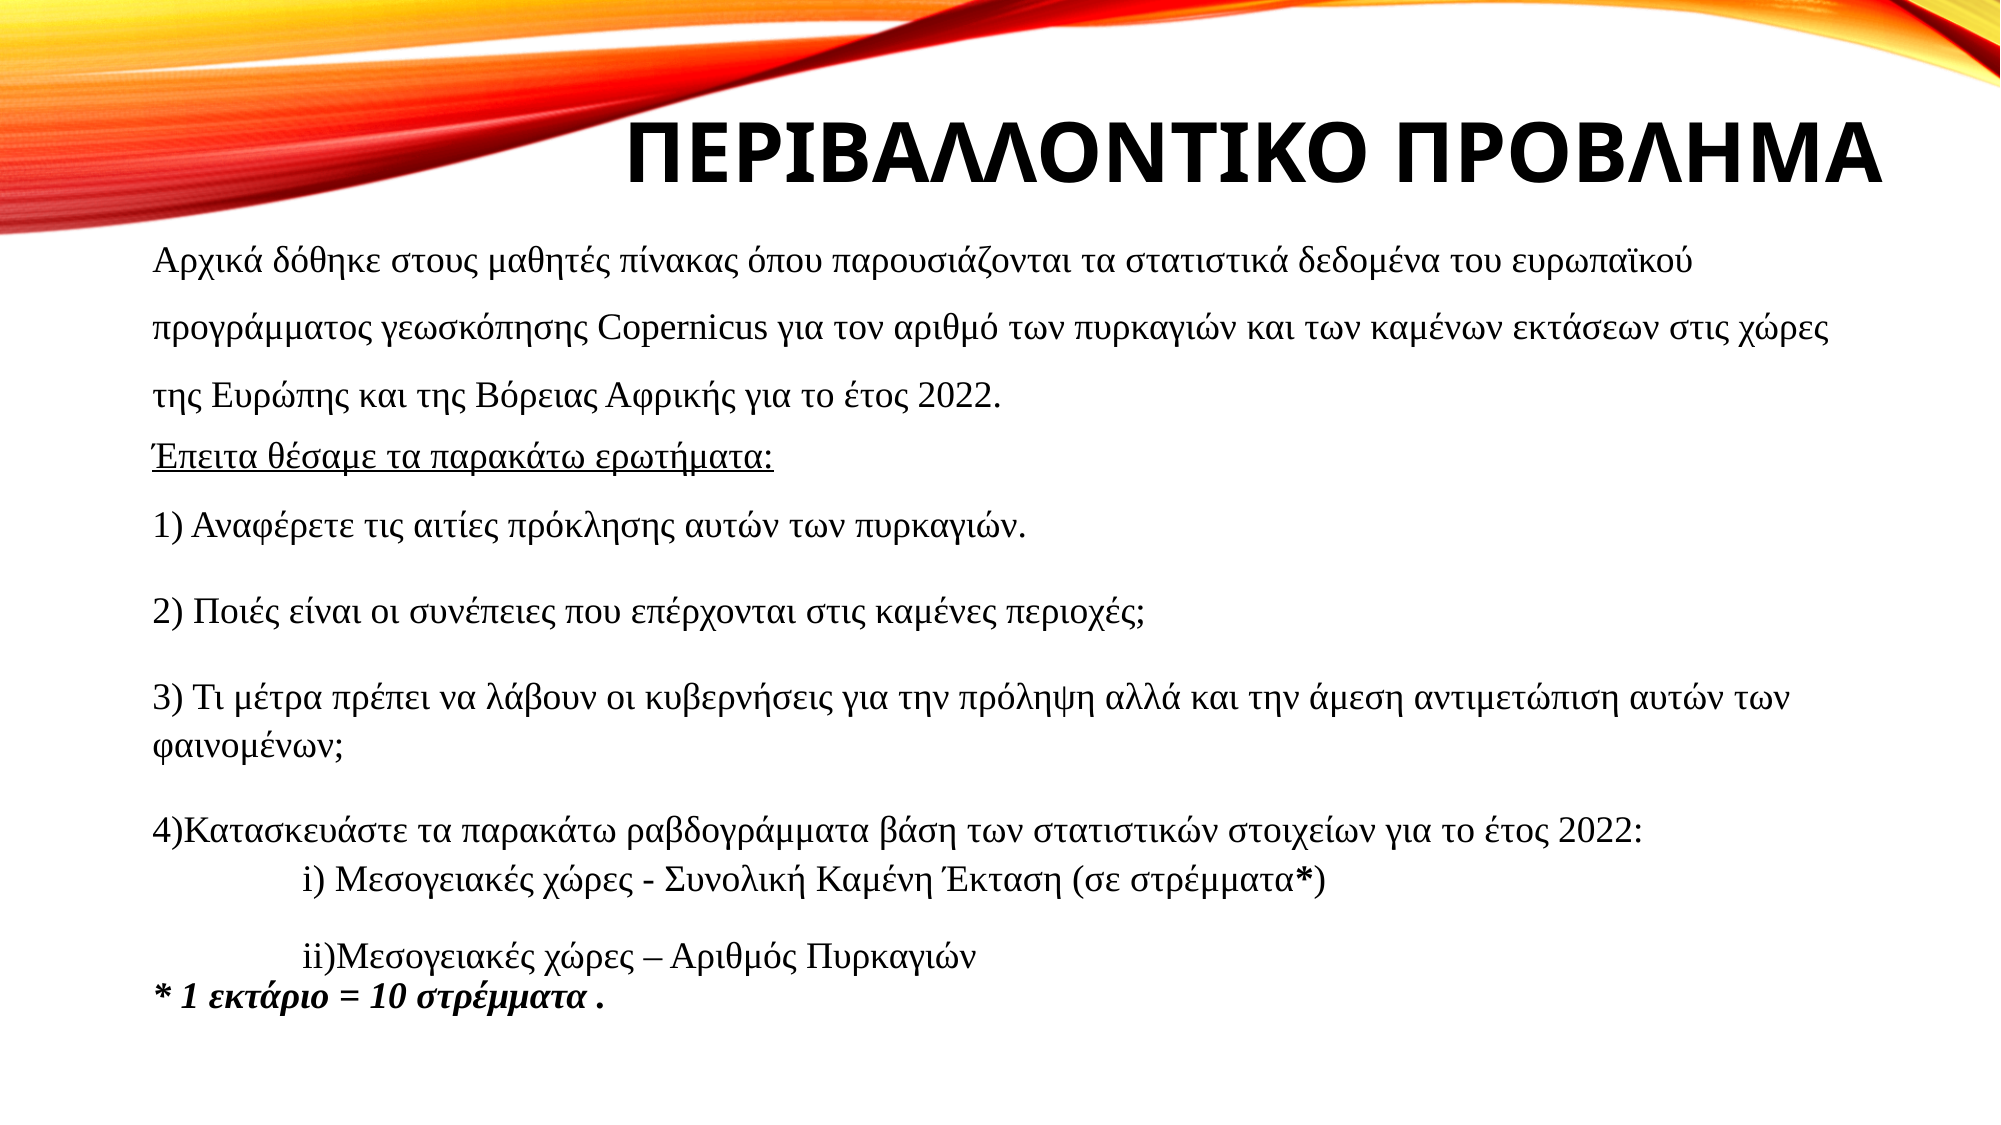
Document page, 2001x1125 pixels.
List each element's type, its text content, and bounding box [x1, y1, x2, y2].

list Αρχικά δόθηκε στους μαθητές πίνακας όπου παρουσιάζονται τα στατιστικά δεδομένα του ευρωπαϊκού προγράμματος γεωσκόπησης Copernicus για τον αριθμό των πυρκαγιών και των καμένων εκτάσεων στις χώρες της Ευρώπης και της Βόρειας Αφρικής για το έτος 2022. Έπειτα θέσαμε τα παρακάτω ερωτήματα: 1) Αναφέρετε τις αιτίες πρόκλησης αυτών των πυρκαγιών. 2) Ποιές είναι οι συνέπειες που επέρχονται στις καμένες περιοχές; 3) Τι μέτρα πρέπει να λάβουν οι κυβερνήσεις για την πρόληψη αλλά και την άμεση αντιμετώπιση αυτών των φαινομένων; 4)Κατασκευάστε τα παρακάτω ραβδογράμματα βάση των στατιστικών στοιχείων για το έτος 2022: i) Μεσογειακές χώρες - Συνολική Καμένη Έκταση (σε στρέμματα*) ii)Μεσογειακές χώρες – Αριθμός Πυρκαγιών * 1 εκτάριο = 10 στρέμματα . [137, 205, 1863, 1125]
title ΠΕΡΙΒΑΛΛΟΝΤΙΚΟ ΠΡΟΒΛΗΜΑ [485, 99, 1899, 312]
picture [0, 0, 2000, 237]
